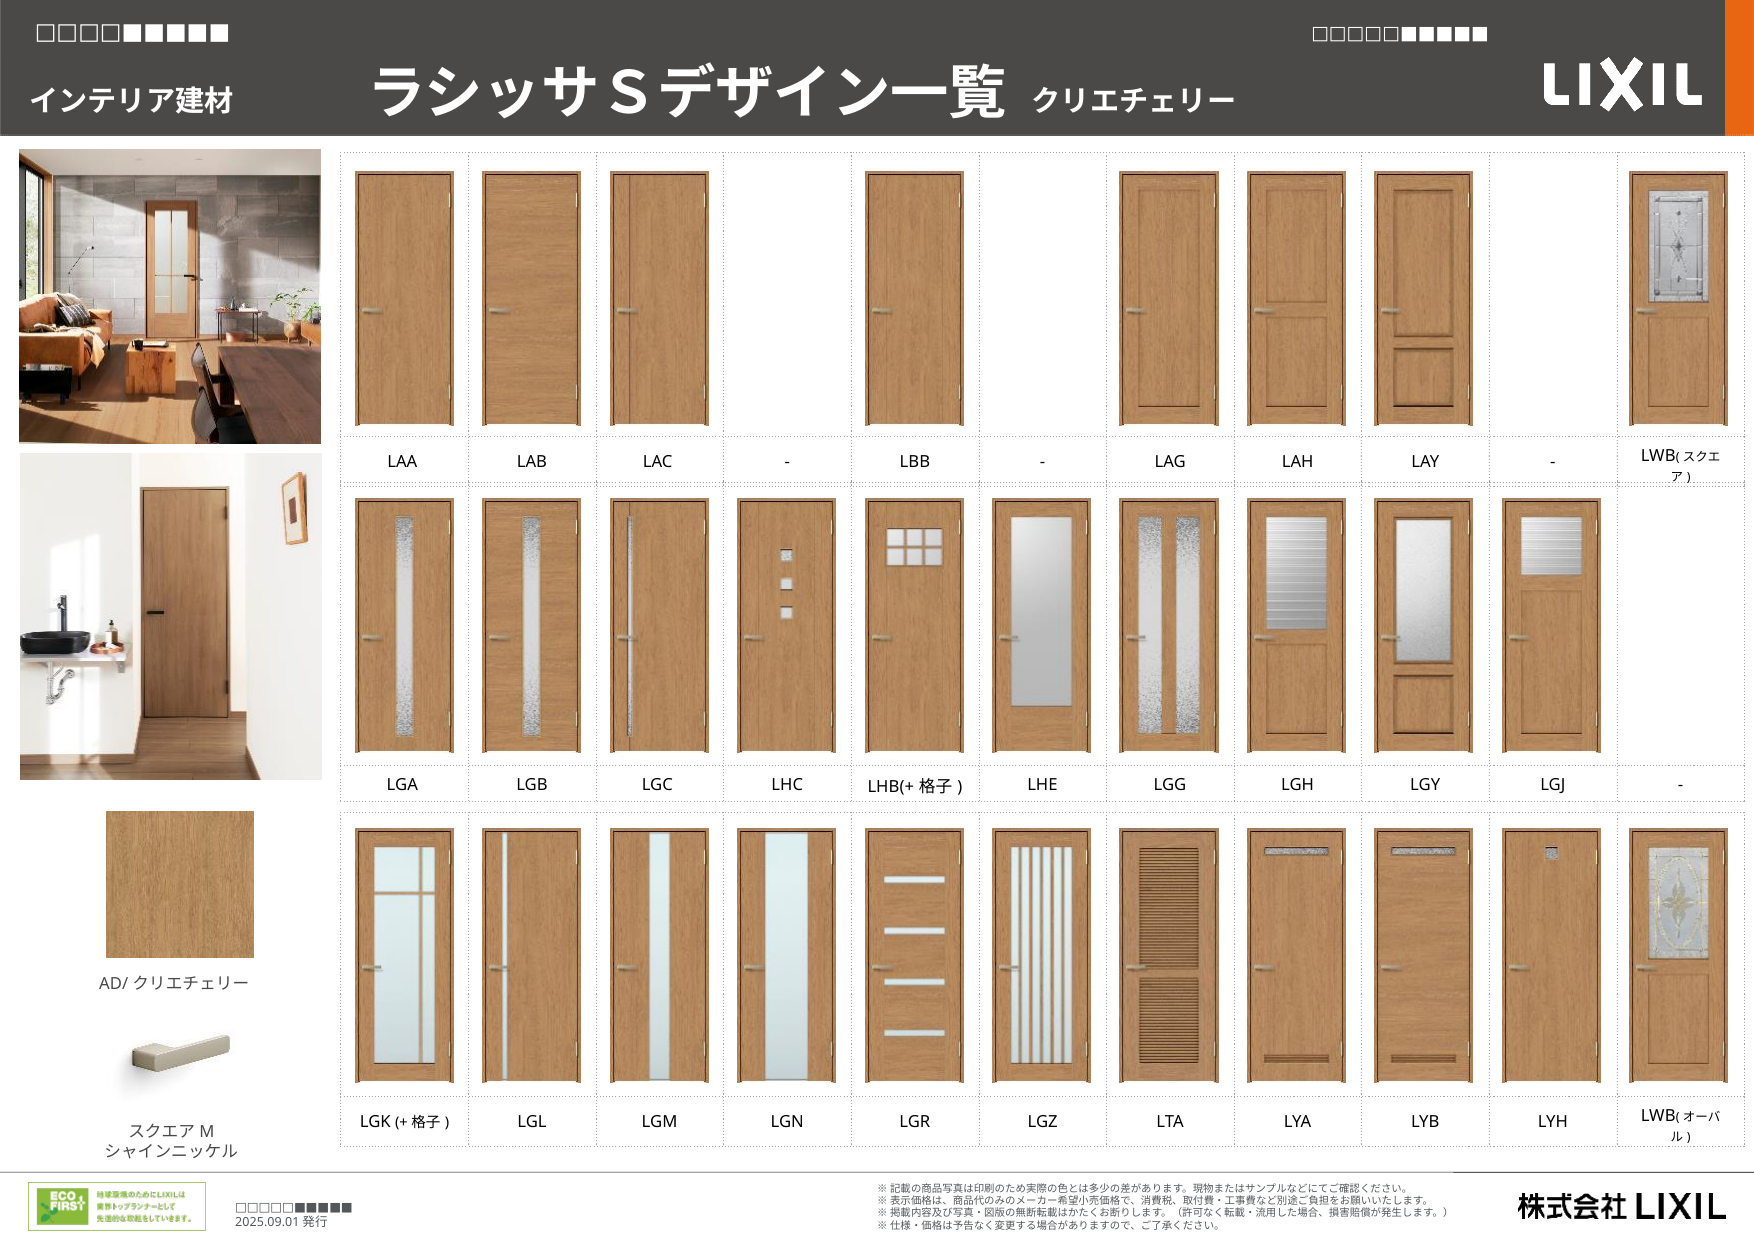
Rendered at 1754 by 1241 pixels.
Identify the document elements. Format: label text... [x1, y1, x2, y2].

table_header [1106, 153, 1234, 436]
table_cell LYB [1362, 1096, 1489, 1146]
table_cell LTA [1106, 1096, 1234, 1146]
table_cell LAY [1362, 436, 1489, 486]
table_cell LGA [341, 765, 468, 801]
picture [1501, 828, 1601, 1083]
table_cell LHC [723, 765, 851, 801]
picture [355, 498, 454, 753]
table_header [341, 153, 468, 436]
table_cell LAG [1106, 436, 1234, 486]
picture [609, 828, 709, 1083]
table_header [1617, 812, 1744, 1096]
picture [1119, 171, 1219, 426]
table_cell LGC [596, 765, 723, 801]
table_cell LHE [979, 765, 1106, 801]
table_header [851, 486, 979, 765]
picture [482, 828, 582, 1083]
picture [737, 828, 837, 1083]
table_cell LGJ [1489, 765, 1617, 801]
table_cell LGR [851, 1096, 979, 1146]
picture [1518, 1193, 1726, 1219]
table_cell LAA [341, 436, 468, 486]
table_header [979, 486, 1106, 765]
table_cell LWB(スクエア) [1617, 436, 1744, 486]
table_header [468, 486, 596, 765]
table_cell LAH [1234, 436, 1362, 486]
picture [609, 498, 709, 753]
table_cell LGZ [979, 1096, 1106, 1146]
table_header [1489, 812, 1617, 1096]
table_header [1617, 486, 1744, 765]
table_header [341, 812, 468, 1096]
picture [28, 1182, 206, 1231]
picture [0, 0, 1754, 136]
table_header [1234, 486, 1362, 765]
text_box スクエアM シャインニッケル [89, 1128, 254, 1168]
table_header [596, 153, 723, 436]
table_header [723, 153, 851, 436]
table_cell LGL [468, 1096, 596, 1146]
table_header [1234, 812, 1362, 1096]
picture [75, 990, 265, 1120]
table_header [851, 153, 979, 436]
table_header [468, 812, 596, 1096]
table_cell LWB(オーバル) [1617, 1096, 1744, 1146]
table_header [979, 812, 1106, 1096]
table_cell LHB(+格子) [851, 765, 979, 801]
text_box □□□□□■■■■■ 2025.09.01発行 [235, 1199, 442, 1230]
table_header [596, 486, 723, 765]
table_header [1489, 153, 1617, 436]
picture [864, 498, 964, 753]
picture [105, 810, 255, 958]
picture [737, 498, 837, 753]
picture [1629, 171, 1729, 426]
picture [1629, 828, 1729, 1083]
table_cell ‐ [1617, 765, 1744, 801]
text_box AD/クリエチェリー [84, 965, 265, 990]
table_header [596, 812, 723, 1096]
table_cell LGY [1362, 765, 1489, 801]
picture [1374, 498, 1474, 753]
picture [1119, 498, 1219, 753]
table_cell ‐ [723, 436, 851, 486]
text_box □□□□■■■■■ [34, 16, 231, 44]
table_cell LGH [1234, 765, 1362, 801]
table_header [1362, 153, 1489, 436]
table_header [1106, 486, 1234, 765]
picture [864, 828, 964, 1083]
picture [1247, 498, 1346, 753]
text_box インテリア建材 [29, 82, 235, 118]
table_header [979, 153, 1106, 436]
text_box ラシッサＳデザイン一覧 [367, 54, 1021, 126]
picture [1374, 171, 1474, 426]
table_cell LGB [468, 765, 596, 801]
picture [609, 171, 709, 426]
picture [1247, 828, 1346, 1083]
table_cell ‐ [979, 436, 1106, 486]
picture [992, 828, 1091, 1083]
table_cell ‐ [1489, 436, 1617, 486]
picture [355, 828, 454, 1083]
table_cell LGM [596, 1096, 723, 1146]
picture [355, 171, 454, 426]
picture [864, 171, 964, 426]
table_header [723, 812, 851, 1096]
table_header [1106, 812, 1234, 1096]
text_box □□□□□■■■■■ [1310, 21, 1489, 44]
table_cell LAC [596, 436, 723, 486]
table_header [468, 153, 596, 436]
table_header [341, 486, 468, 765]
text_box クリエチェリー [1031, 82, 1237, 118]
picture [1501, 498, 1601, 753]
table_cell LGK (+格子) [341, 1096, 468, 1146]
table_cell LBB [851, 436, 979, 486]
table_header [1489, 486, 1617, 765]
picture [1374, 828, 1474, 1083]
table_cell LGN [723, 1096, 851, 1146]
table_header [1617, 153, 1744, 436]
picture [20, 452, 322, 780]
table_cell LAB [468, 436, 596, 486]
picture [482, 171, 582, 426]
table_header [1362, 812, 1489, 1096]
picture [992, 498, 1091, 753]
picture [1247, 171, 1346, 426]
table_header [1234, 153, 1362, 436]
table_cell LGG [1106, 765, 1234, 801]
table_header [1362, 486, 1489, 765]
picture [1119, 828, 1219, 1083]
table_cell LYH [1489, 1096, 1617, 1146]
table_header [723, 486, 851, 765]
picture [18, 149, 321, 446]
picture [482, 498, 582, 753]
table_cell LYA [1234, 1096, 1362, 1146]
table_header [851, 812, 979, 1096]
